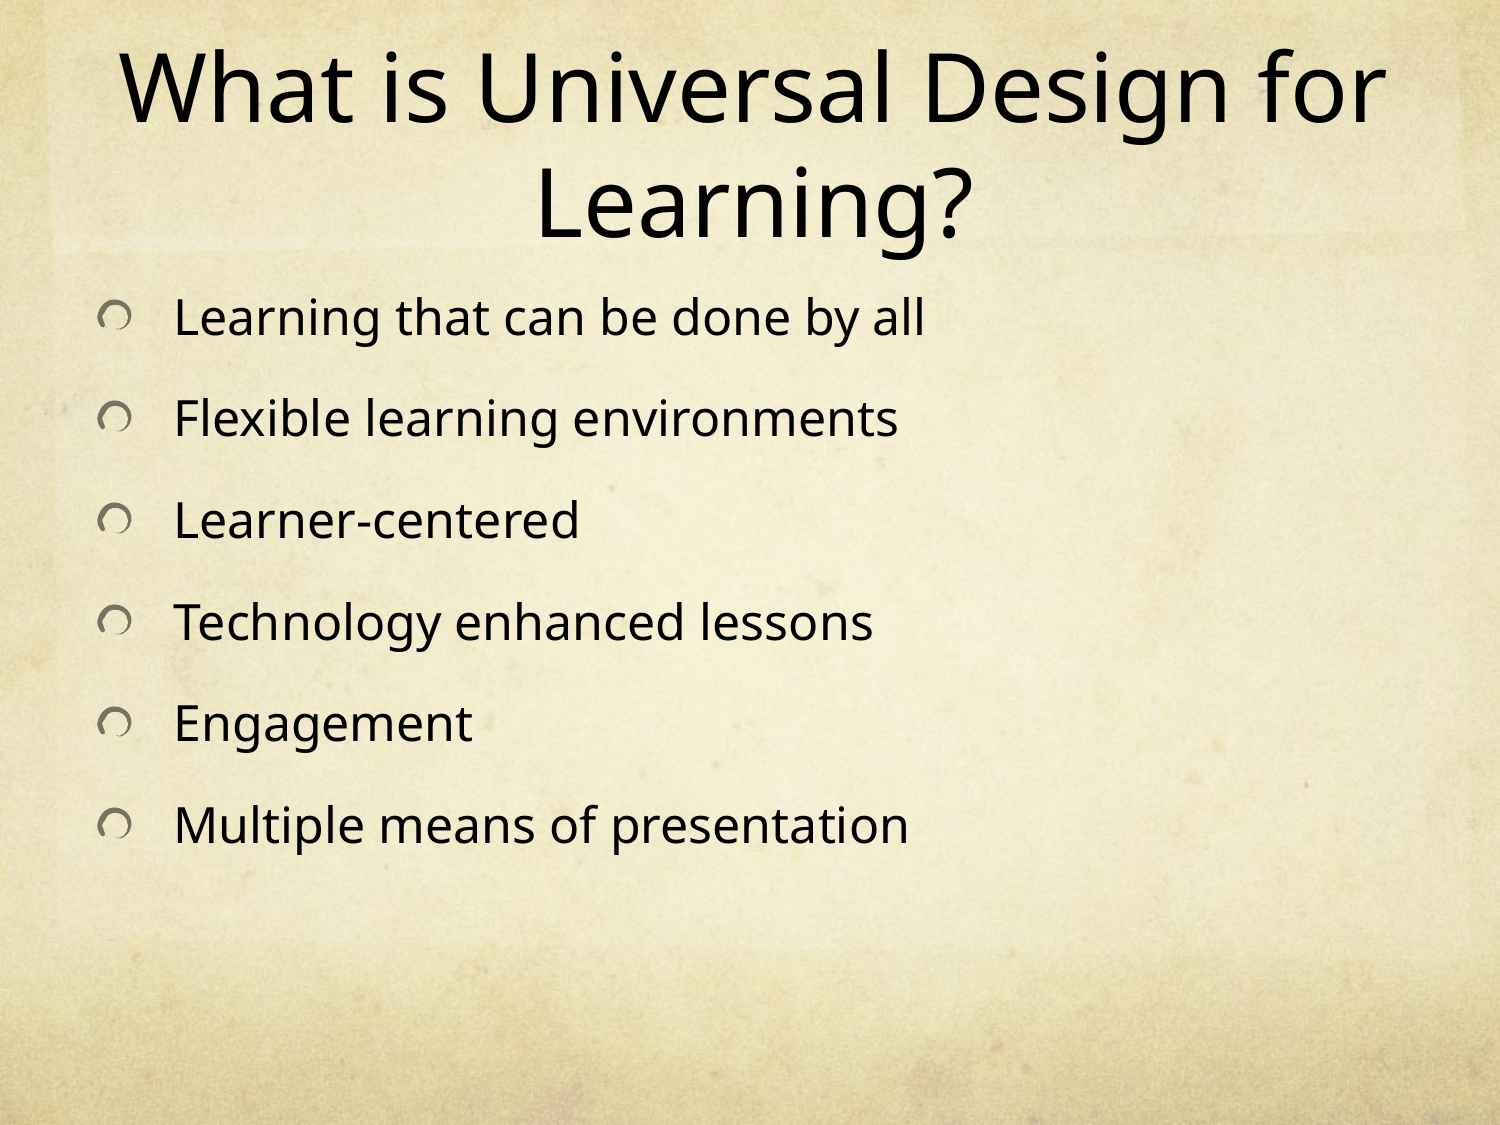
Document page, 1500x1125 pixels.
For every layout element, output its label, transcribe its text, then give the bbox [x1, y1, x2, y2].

list Learning that can be done by all Flexible learning environments Learner-centered Technology enhanced lessons Engagement Multiple means of presentation [82, 277, 1425, 965]
title What is Universal Design for Learning? [82, 55, 1425, 229]
picture [0, 0, 1500, 1125]
